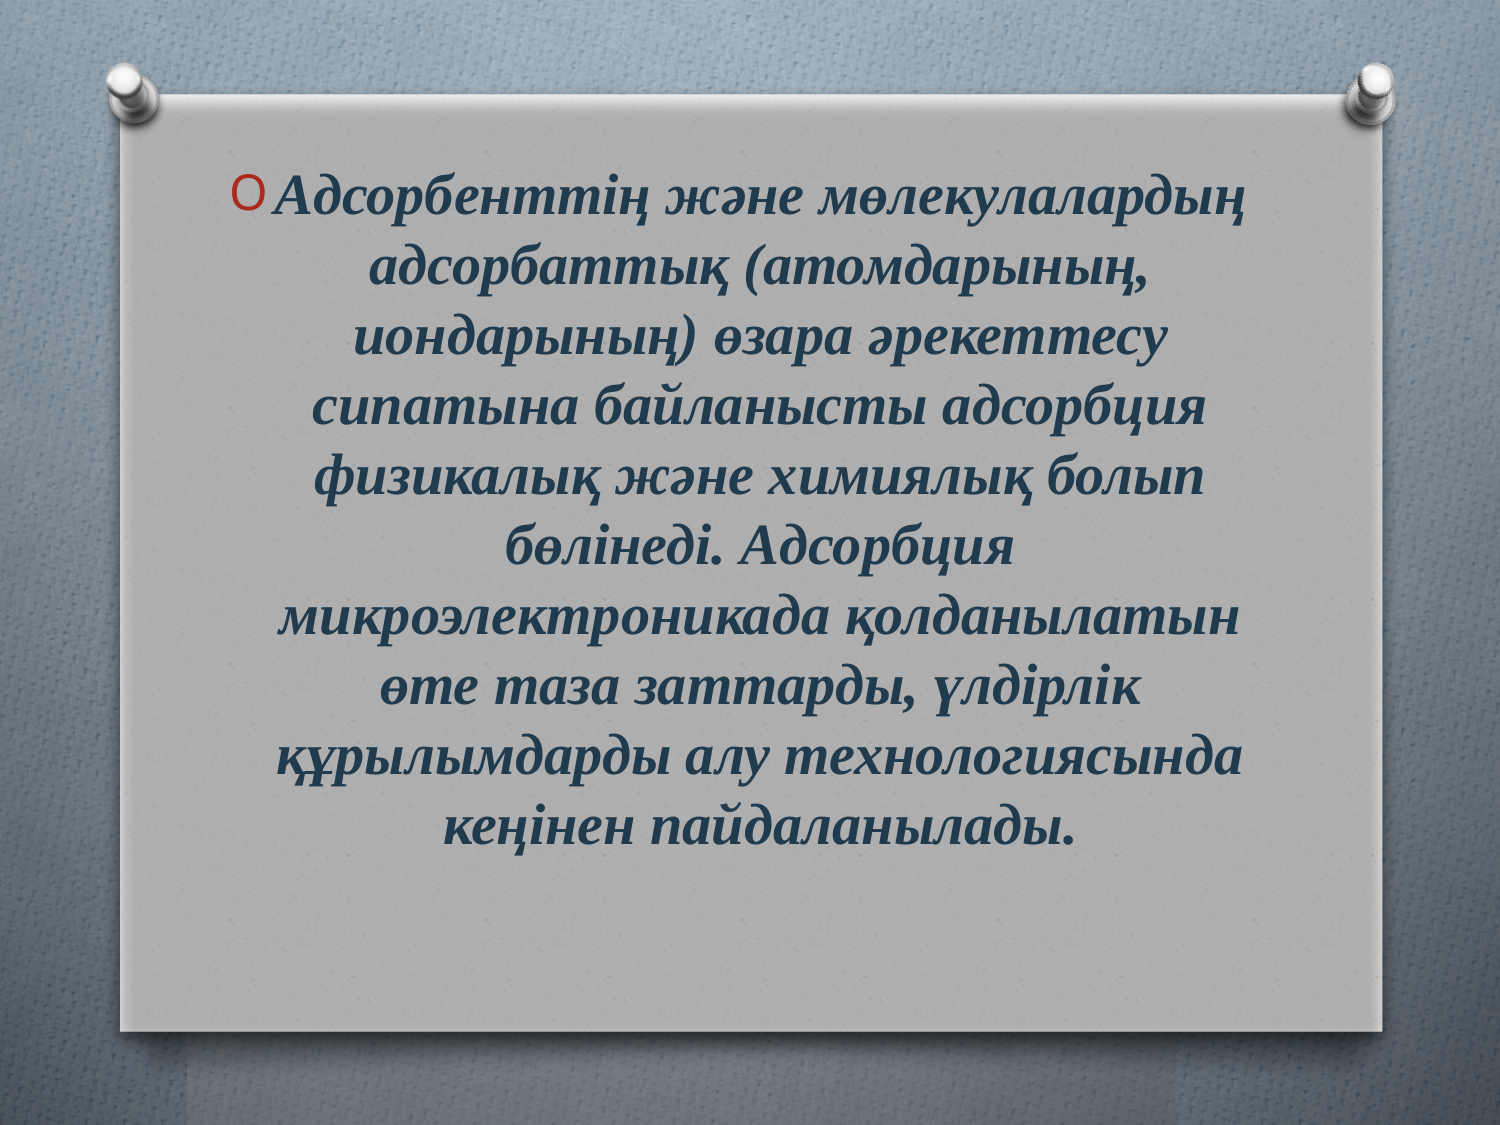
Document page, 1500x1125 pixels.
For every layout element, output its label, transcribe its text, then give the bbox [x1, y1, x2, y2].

picture [75, 31, 197, 152]
picture [1317, 35, 1439, 156]
list Адсорбенттің және мөлекулалардың адсорбаттық (атомдарының, иондарының) өзара әрекеттесу сипатына байланысты адсорбция физикалық және химиялық болып бөлінеді. Адсорбция микроэлектроникада қолданылатын өте таза заттарды, үлдірлік құрылымдарды алу технологиясында кеңінен пайдаланылады. [170, 148, 1306, 988]
